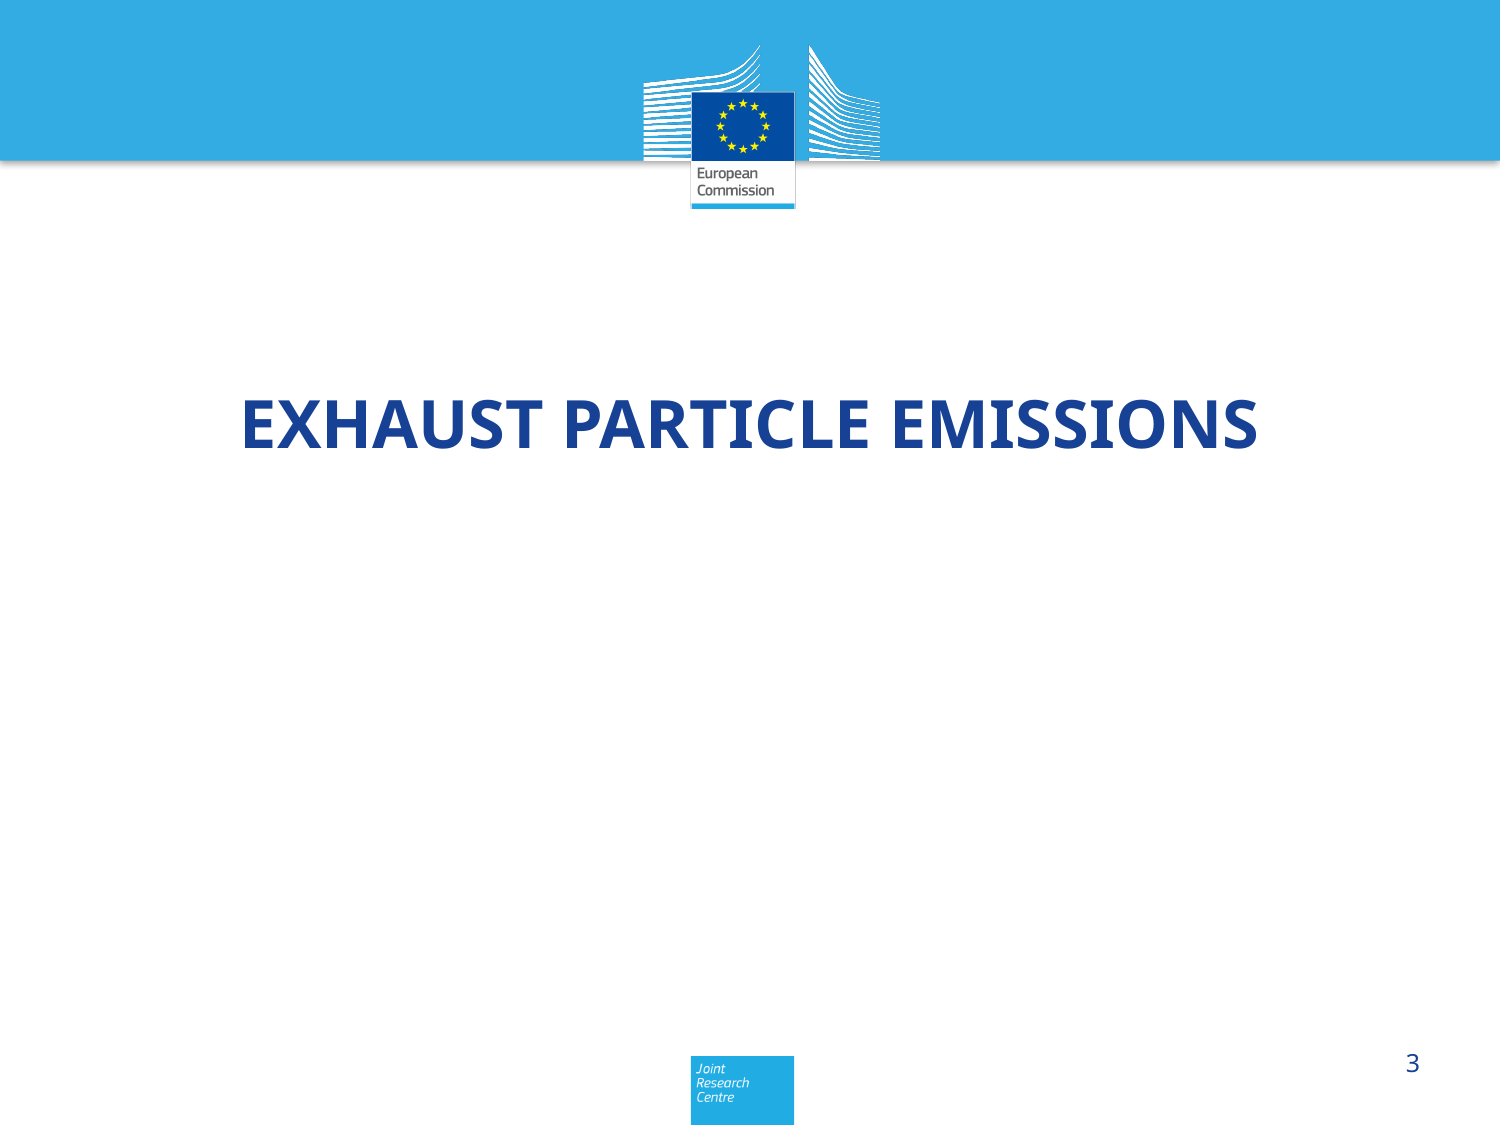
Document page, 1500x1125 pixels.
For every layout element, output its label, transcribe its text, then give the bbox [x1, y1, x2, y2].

title EXHAUST PARTICLE EMISSIONS [76, 373, 1424, 480]
